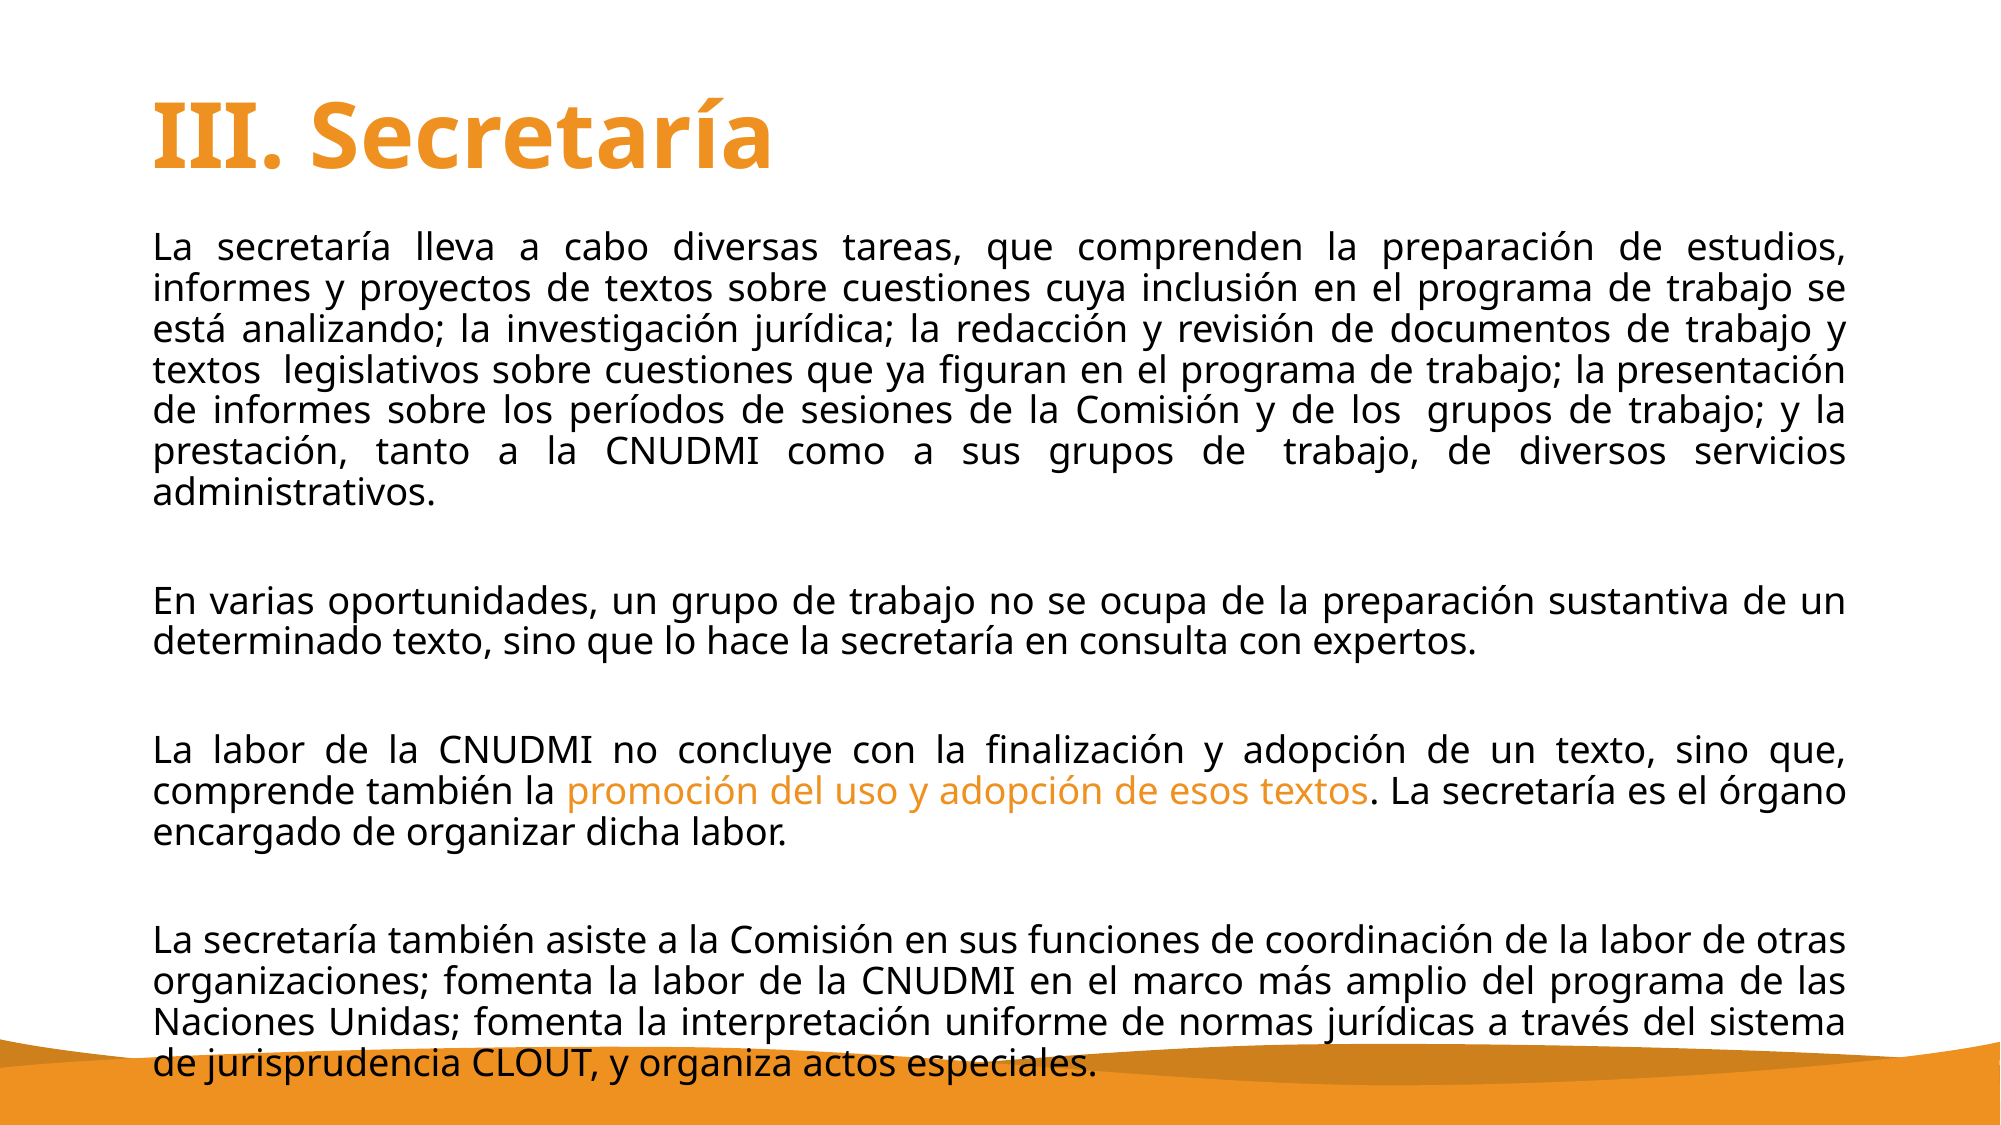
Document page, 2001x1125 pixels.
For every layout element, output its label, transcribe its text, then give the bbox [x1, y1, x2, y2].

title III. Secretaría [137, 30, 1863, 220]
list La secretaría lleva a cabo diversas tareas, que comprenden la preparación de estudios, informes y proyectos de textos sobre cuestiones cuya inclusión en el programa de trabajo se está analizando; la investigación jurídica; la redacción y revisión de documentos de trabajo y textos legislativos sobre cuestiones que ya figuran en el programa de trabajo; la presentación de informes sobre los períodos de sesiones de la Comisión y de los grupos de trabajo; y la prestación, tanto a la CNUDMI como a sus grupos de trabajo, de diversos servicios administrativos. En varias oportunidades, un grupo de trabajo no se ocupa de la preparación sustantiva de un determinado texto, sino que lo hace la secretaría en consulta con expertos. La labor de la CNUDMI no concluye con la finalización y adopción de un texto, sino que, comprende también la promoción del uso y adopción de esos textos. La secretaría es el órgano encargado de organizar dicha labor. La secretaría también asiste a la Comisión en sus funciones de coordinación de la labor de otras organizaciones; fomenta la labor de la CNUDMI en el marco más amplio del programa de las Naciones Unidas; fomenta la interpretación uniforme de normas jurídicas a través del sistema de jurisprudencia CLOUT, y organiza actos especiales. [137, 220, 1863, 1095]
